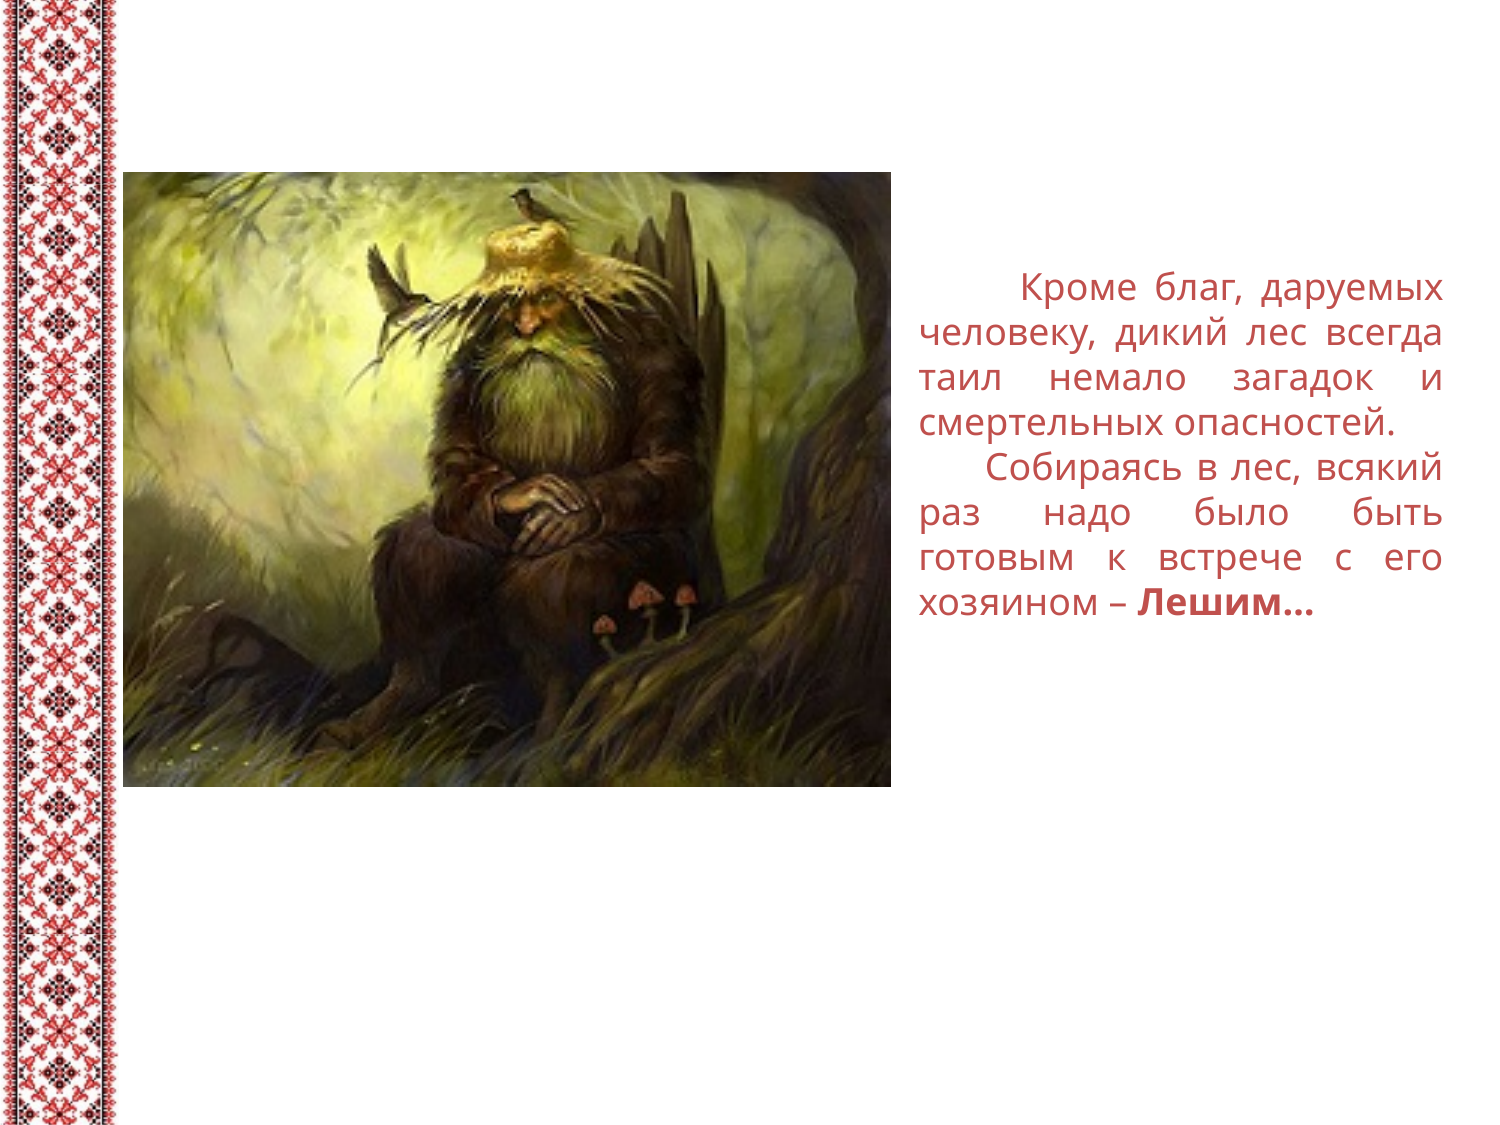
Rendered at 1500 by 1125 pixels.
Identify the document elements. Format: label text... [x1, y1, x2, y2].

picture [0, 0, 155, 184]
picture [0, 172, 892, 934]
text_box Кроме благ, даруемых человеку, дикий лес всегда таил немало загадок и смертельных опасностей. Собираясь в лес, всякий раз надо было быть готовым к встрече с его хозяином – Лешим… [903, 255, 1459, 631]
picture [0, 935, 155, 1124]
